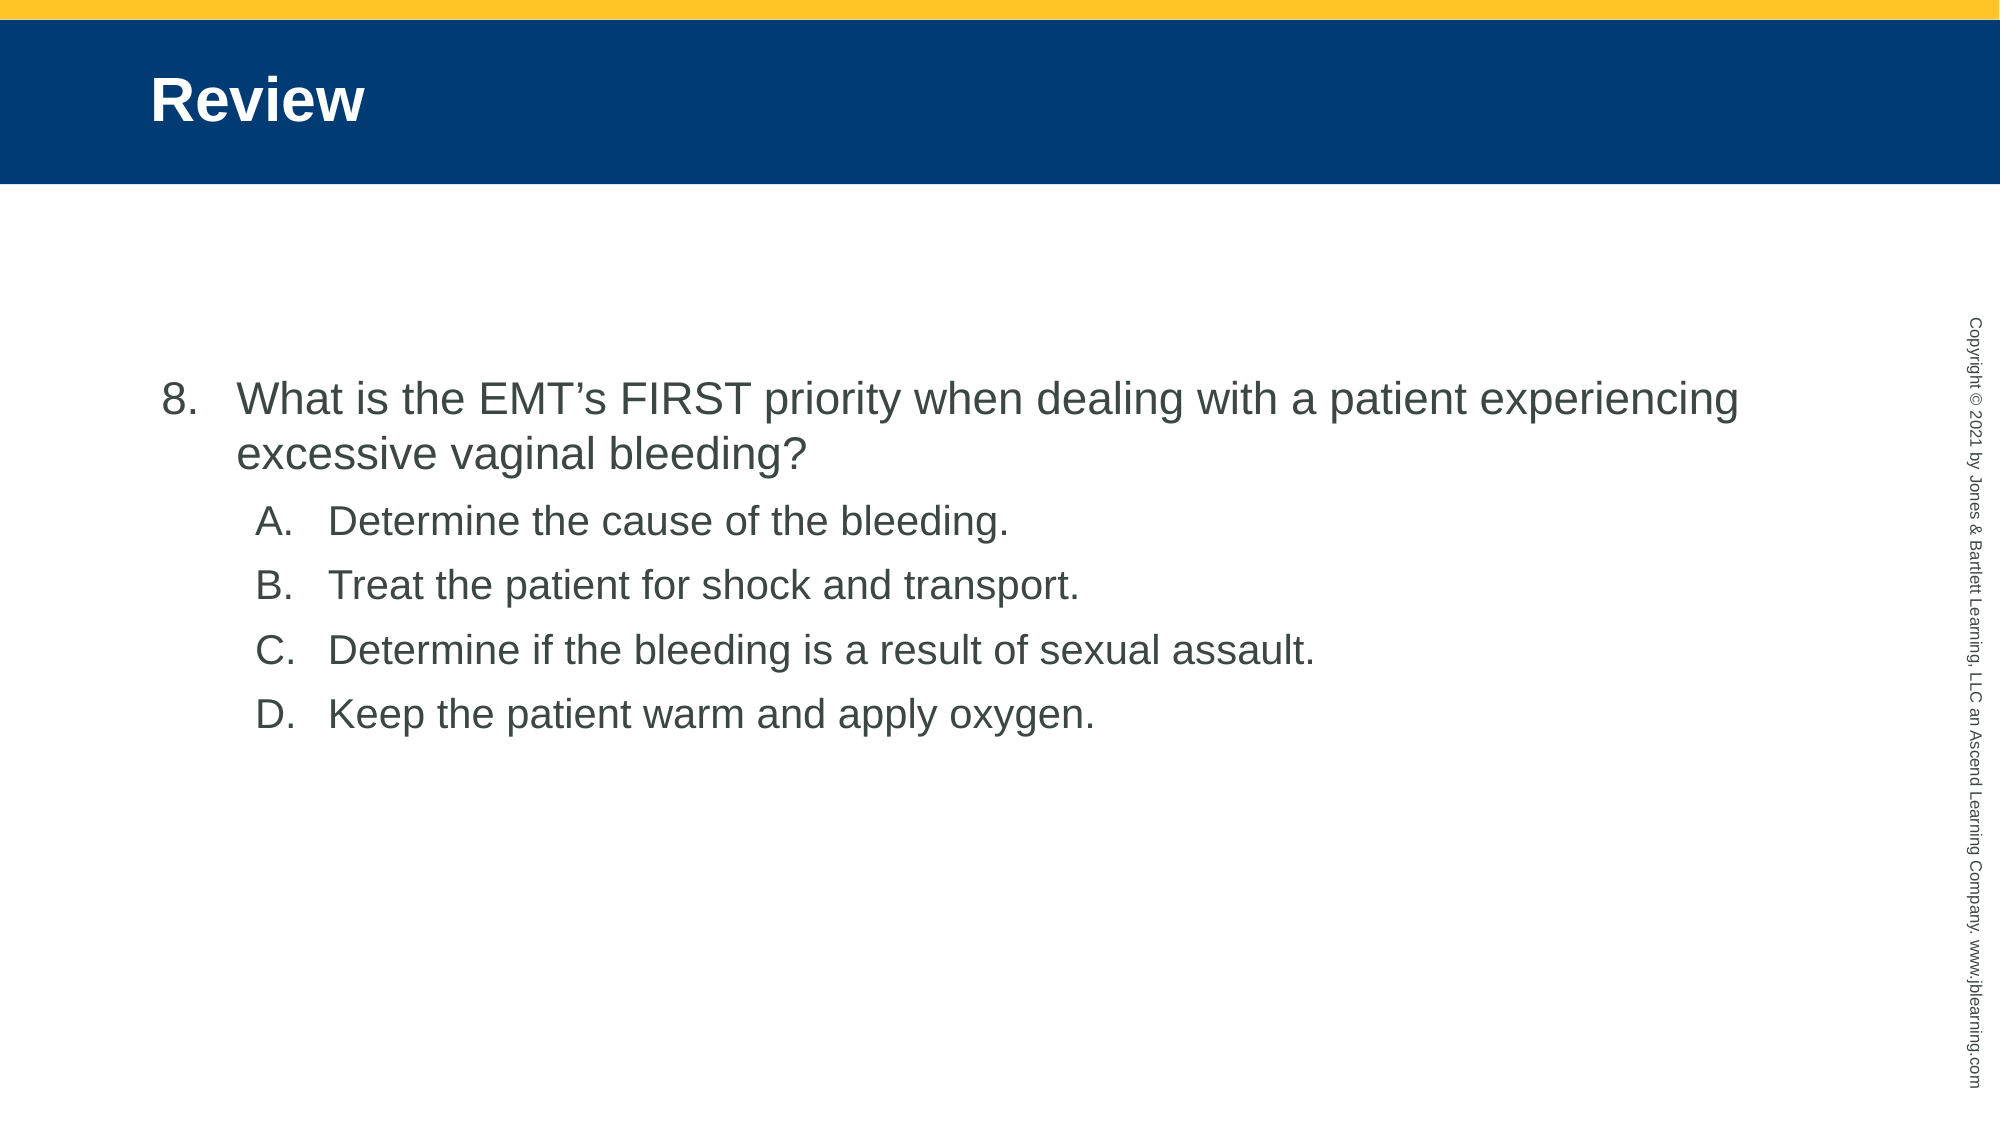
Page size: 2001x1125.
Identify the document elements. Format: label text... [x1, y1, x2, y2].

list What is the EMT’s FIRST priority when dealing with a patient experiencing excessive vaginal bleeding? Determine the cause of the bleeding. Treat the patient for shock and transport. Determine if the bleeding is a result of sexual assault. Keep the patient warm and apply oxygen. [146, 361, 1859, 1016]
title Review [0, 19, 2000, 185]
